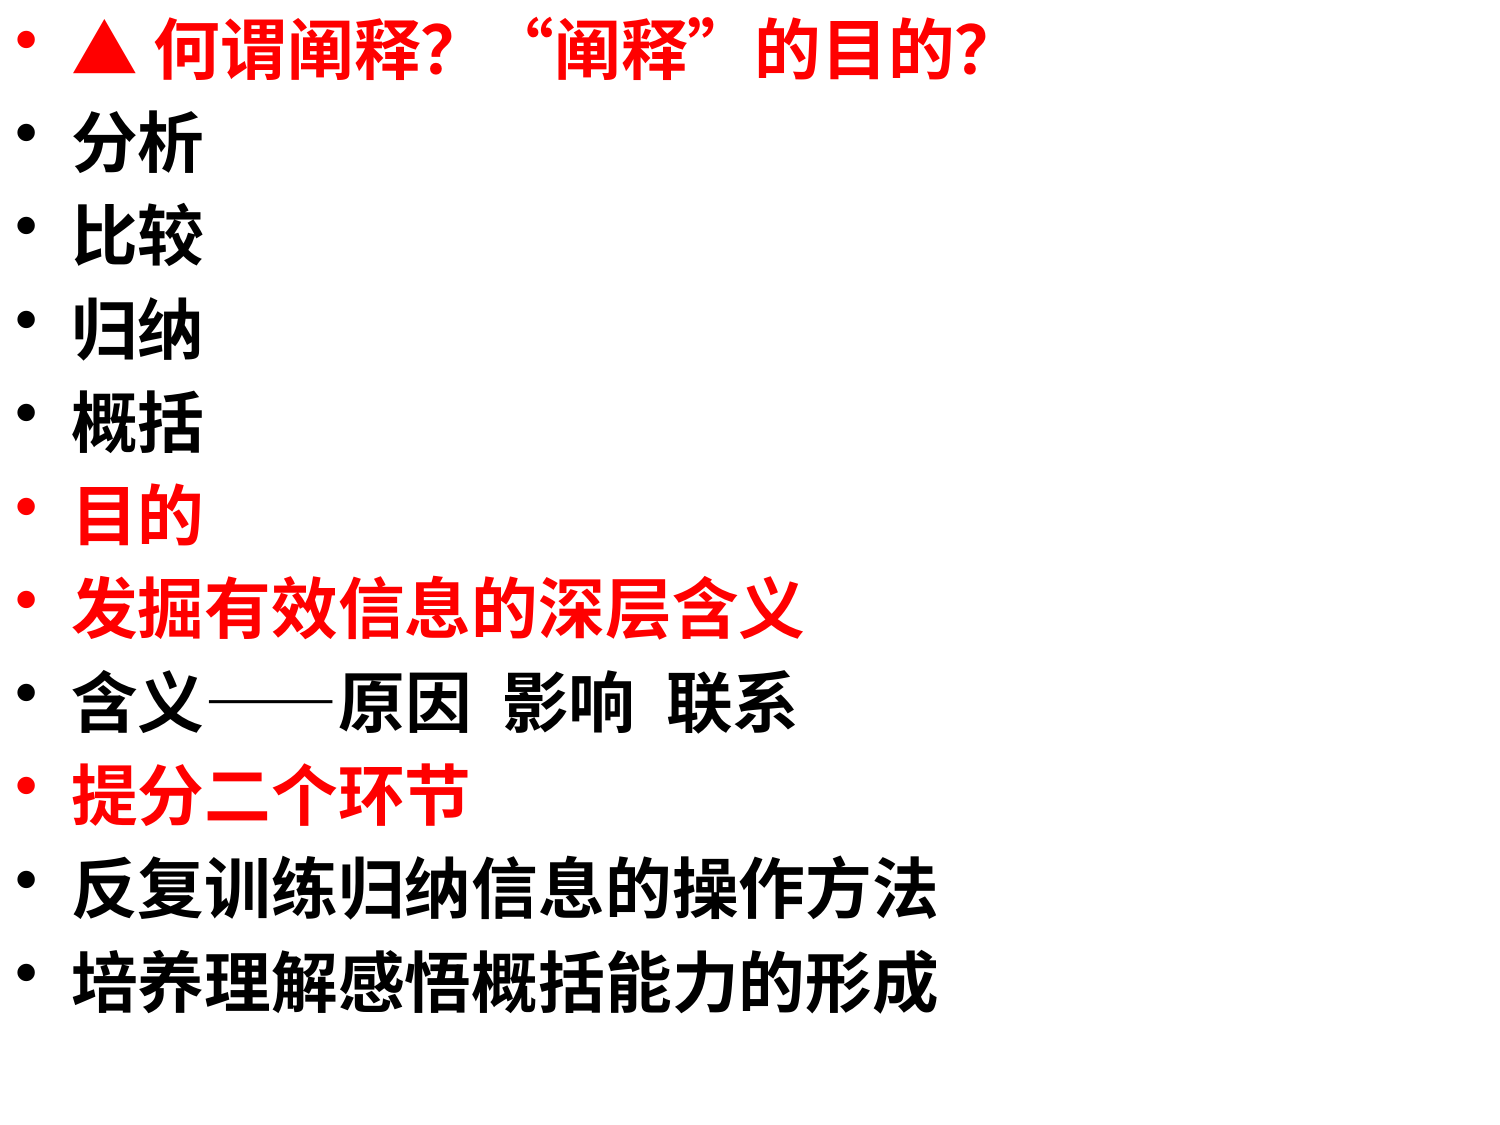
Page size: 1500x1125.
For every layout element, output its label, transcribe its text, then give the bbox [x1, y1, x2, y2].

list ▲何谓阐释？“阐释”的目的？ 分析 比较 归纳 概括 目的 发掘有效信息的深层含义 含义——原因 影响 联系 提分二个环节 反复训练归纳信息的操作方法 培养理解感悟概括能力的形成 [0, 0, 1500, 1125]
